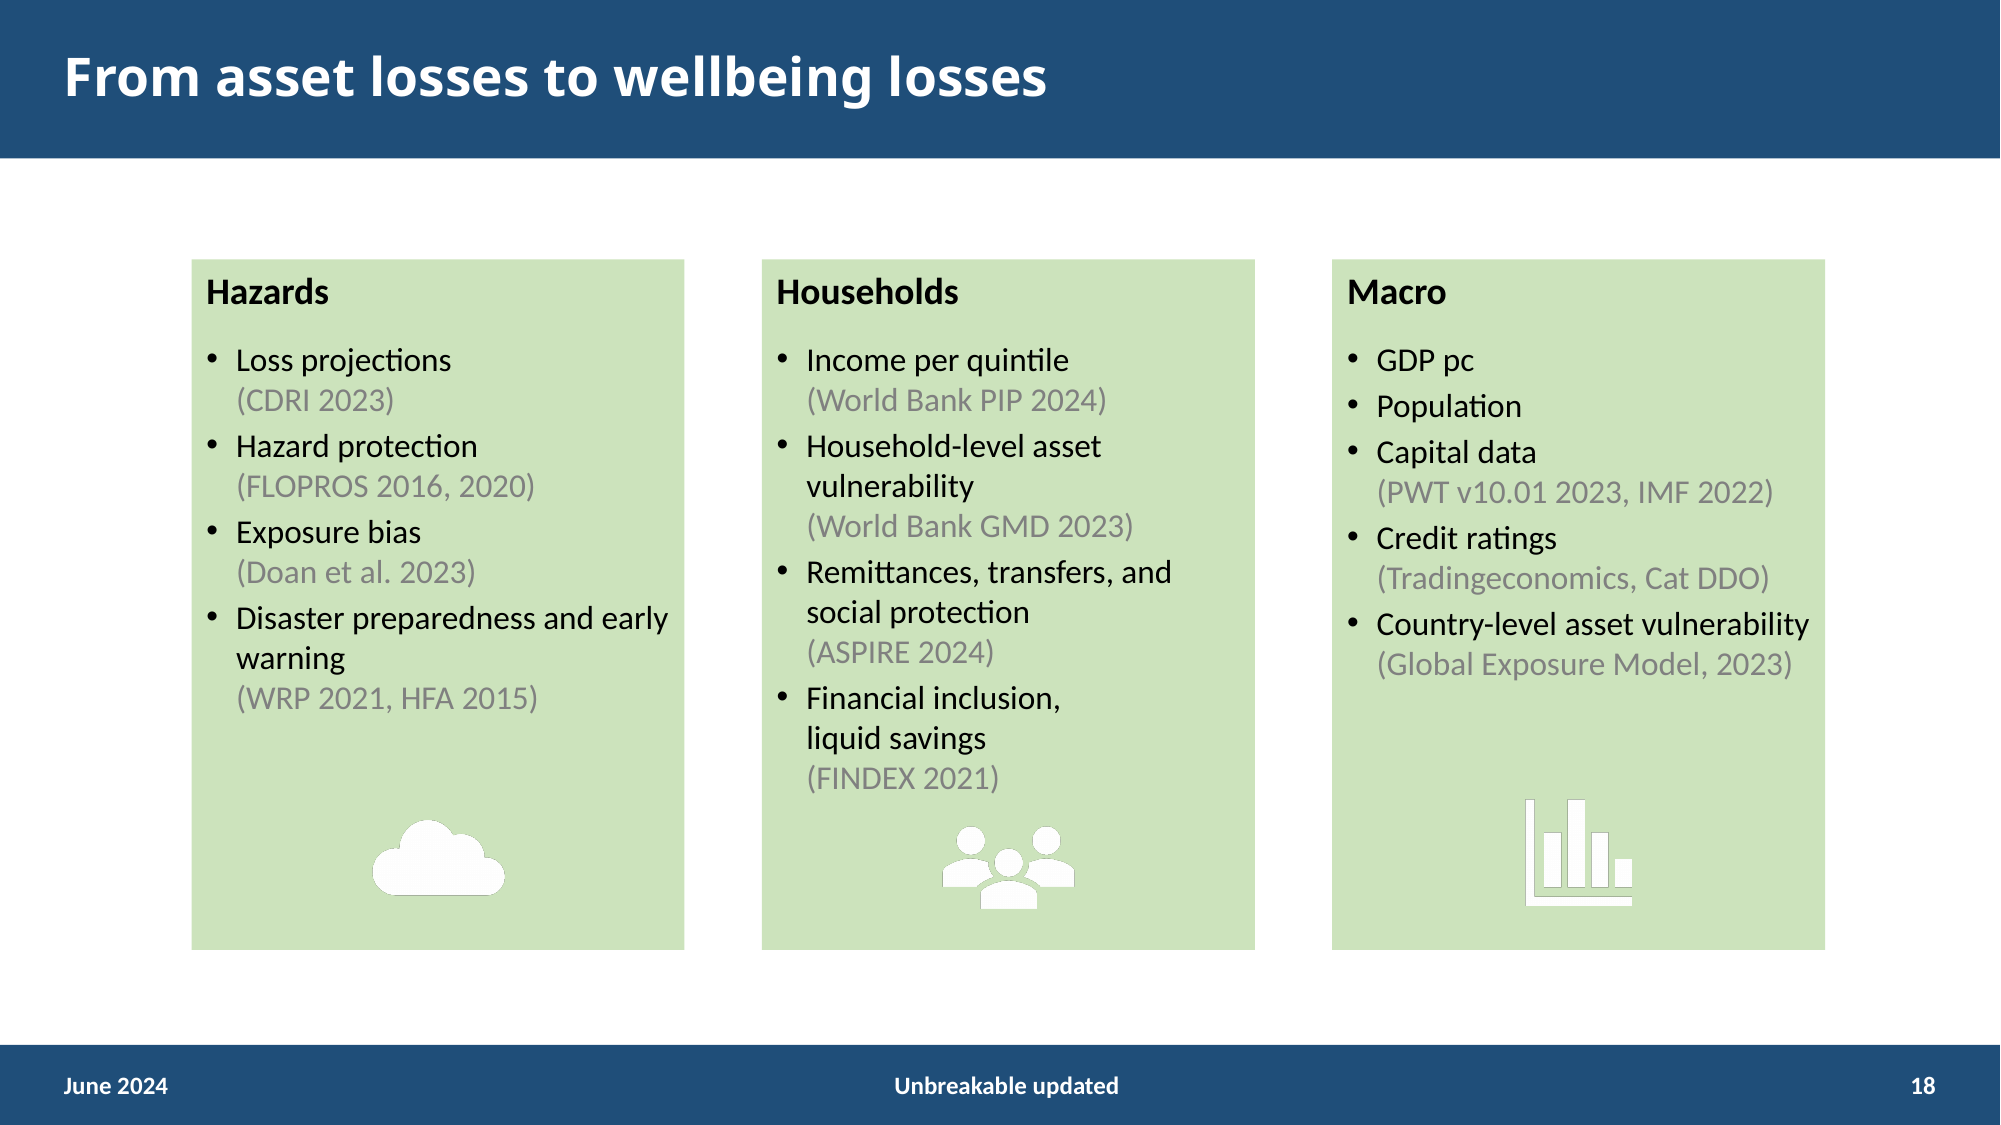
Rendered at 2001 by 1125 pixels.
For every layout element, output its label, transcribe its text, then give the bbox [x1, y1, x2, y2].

picture [362, 782, 514, 933]
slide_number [49, 1054, 499, 1115]
text_box [1331, 258, 1826, 951]
text_box Hazards [191, 259, 685, 320]
picture [933, 792, 1084, 943]
text_box GDP pc Population Capital data (PWT v10.01 2023, IMF 2022) Credit ratings (Tradingeconomics, Cat DDO) Country-level asset vulnerability (Global Exposure Model, 2023) [1332, 330, 1826, 829]
slide_number 18 [1501, 1054, 1951, 1115]
text_box Households [761, 259, 1255, 320]
footer Unbreakable updated [543, 1054, 1471, 1115]
title From asset losses to wellbeing losses [49, 42, 1962, 116]
text_box Macro [1332, 259, 1826, 320]
text_box Income per quintile (World Bank PIP 2024) Household-level asset vulnerability (World Bank GMD 2023) Remittances, transfers, and social protection (ASPIRE 2024) Financial inclusion, liquid savings (FINDEX 2021) [761, 330, 1255, 850]
text_box Loss projections (CDRI 2023) Hazard protection (FLOPROS 2016, 2020) Exposure bias (Doan et al. 2023) Disaster preparedness and early warning (WRP 2021, HFA 2015) [191, 330, 685, 770]
text_box [190, 258, 685, 951]
picture [1503, 777, 1654, 928]
text_box [761, 258, 1256, 951]
